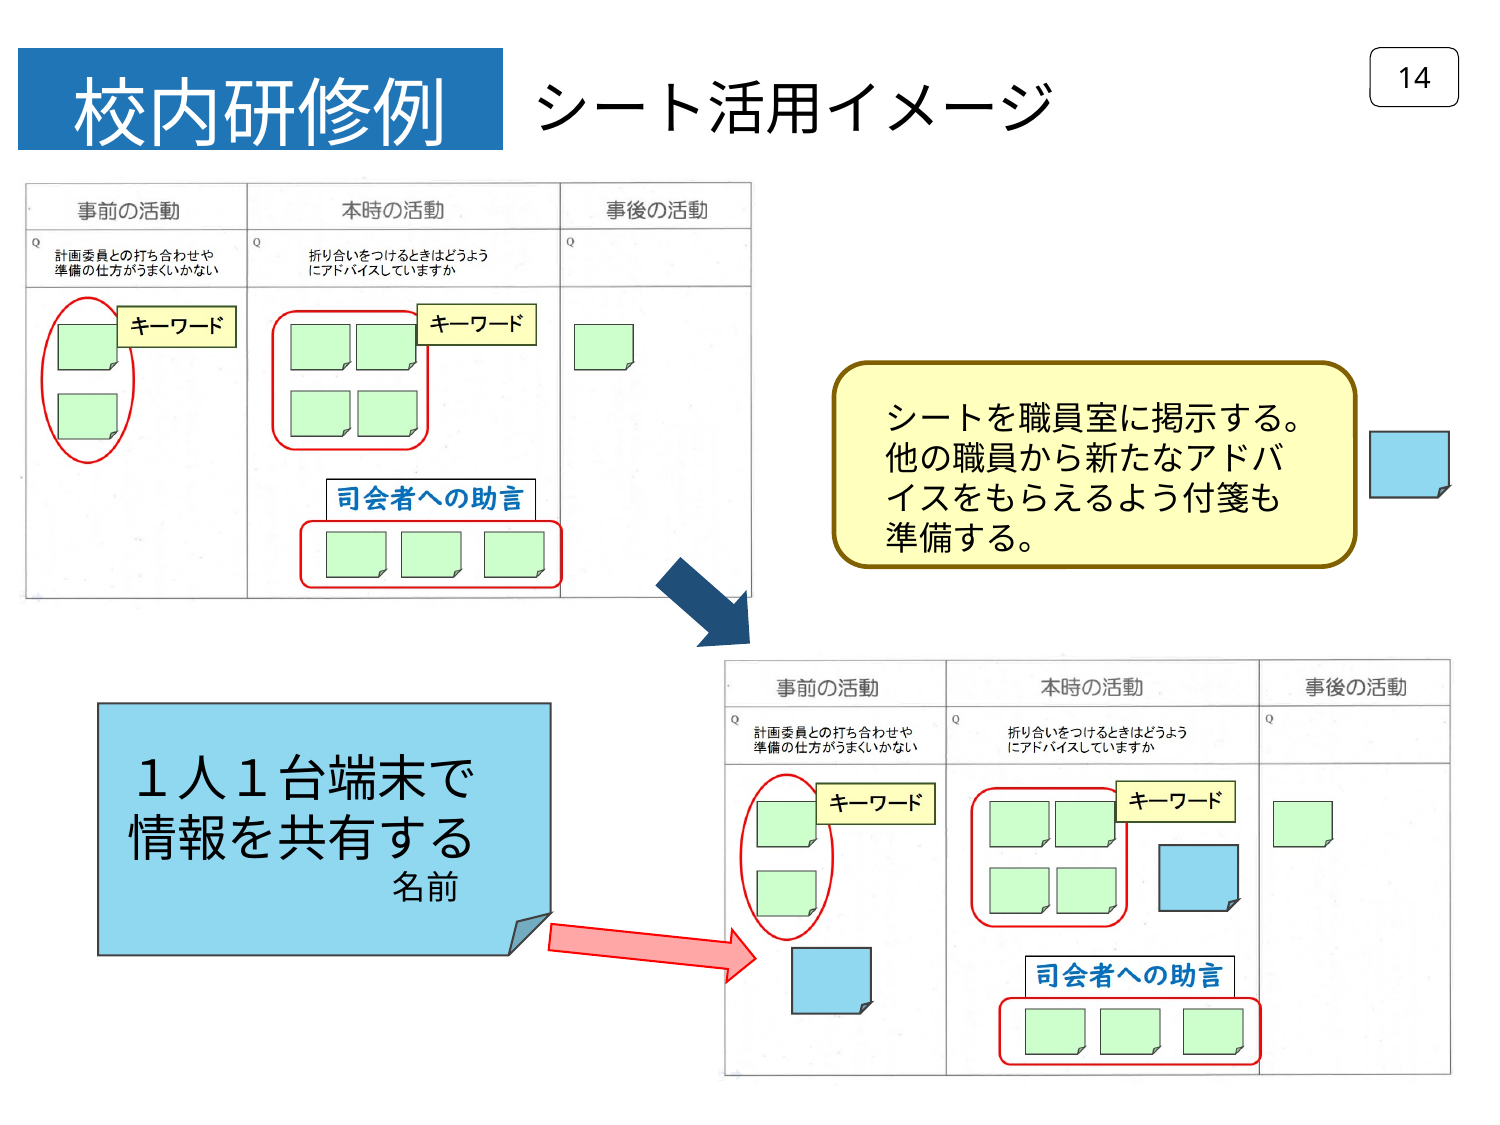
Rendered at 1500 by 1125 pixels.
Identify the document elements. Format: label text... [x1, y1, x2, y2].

text_box [98, 703, 551, 956]
picture [19, 172, 760, 609]
text_box [547, 922, 718, 969]
text_box [680, 609, 752, 649]
text_box １人１台端末で 情報を共有する 名前 [112, 738, 537, 914]
text_box 校内研修例 [19, 49, 502, 149]
text_box 14 [1368, 46, 1460, 108]
text_box シートを職員室に掲示する。他の職員から新たなアドバイスをもらえるよう付箋も準備する。 [871, 390, 1320, 565]
picture [718, 650, 1459, 1086]
text_box [1370, 431, 1449, 498]
text_box [832, 361, 1357, 568]
text_box シート活用イメージ [518, 63, 1096, 149]
